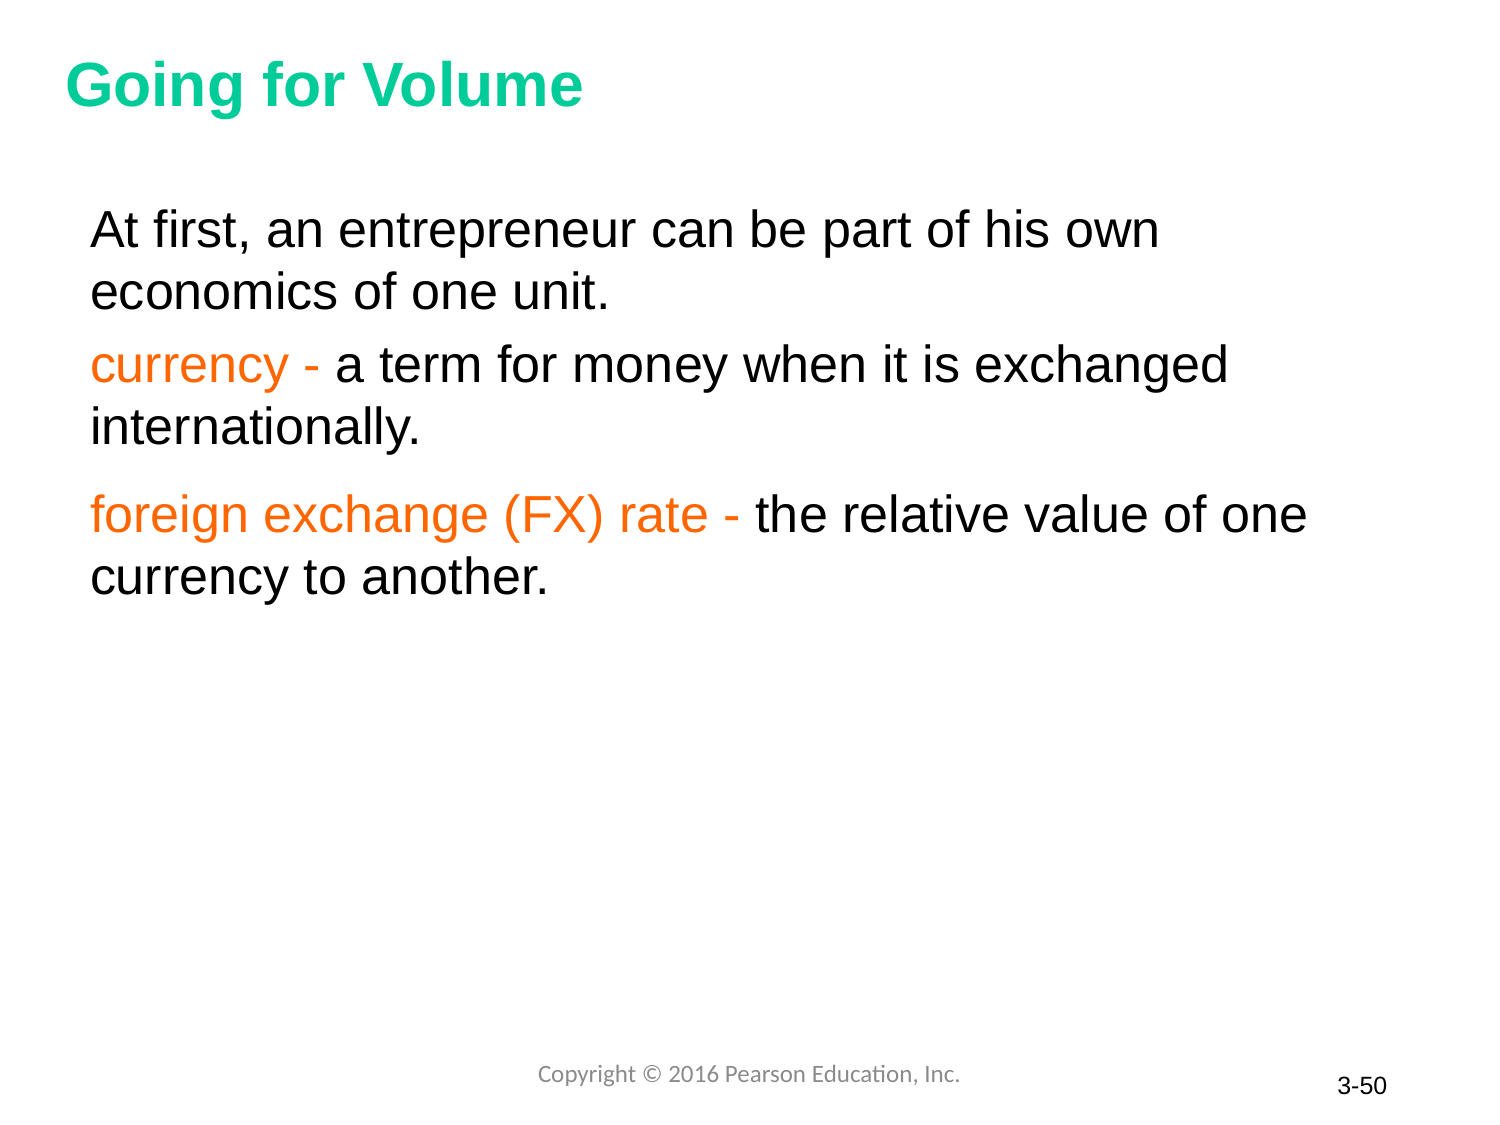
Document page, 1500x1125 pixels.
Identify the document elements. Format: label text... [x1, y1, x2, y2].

list At first, an entrepreneur can be part of his own economics of one unit. currency - a term for money when it is exchanged internationally. foreign exchange (FX) rate - the relative value of one currency to another. [75, 187, 1425, 930]
title Going for Volume [50, 0, 1400, 175]
footer Copyright © 2016 Pearson Education, Inc. [512, 1042, 988, 1103]
